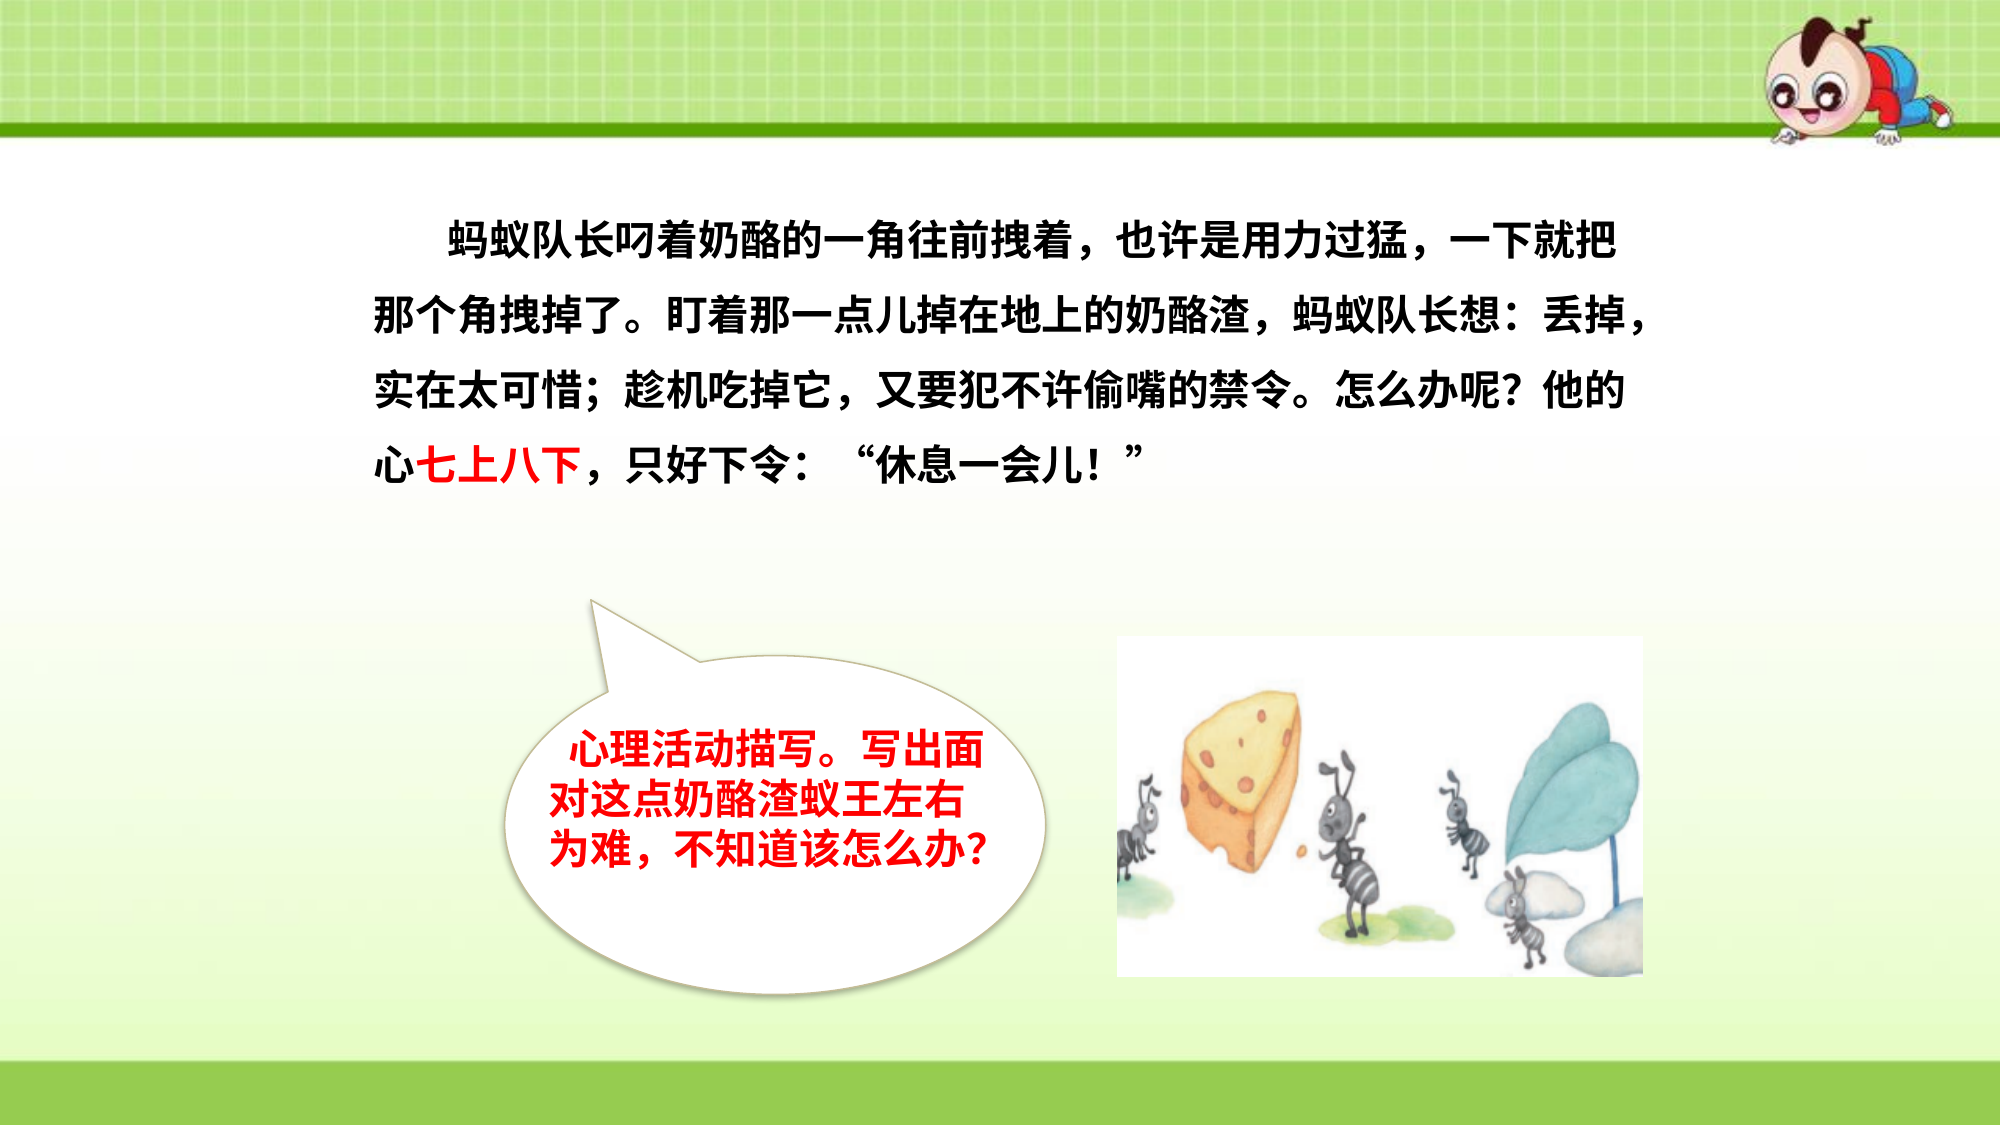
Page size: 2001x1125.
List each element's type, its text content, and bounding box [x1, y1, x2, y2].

text_box 蚂蚁队长叼着奶酪的一角往前拽着，也许是用力过猛，一下就把那个角拽掉了。盯着那一点儿掉在地上的奶酪渣，蚂蚁队长想：丢掉，实在太可惜；趁机吃掉它，又要犯不许偷嘴的禁令。怎么办呢？他的心七上八下，只好下令：“休息一会儿！” [359, 181, 1647, 497]
picture [0, 0, 2000, 1125]
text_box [504, 655, 1047, 995]
